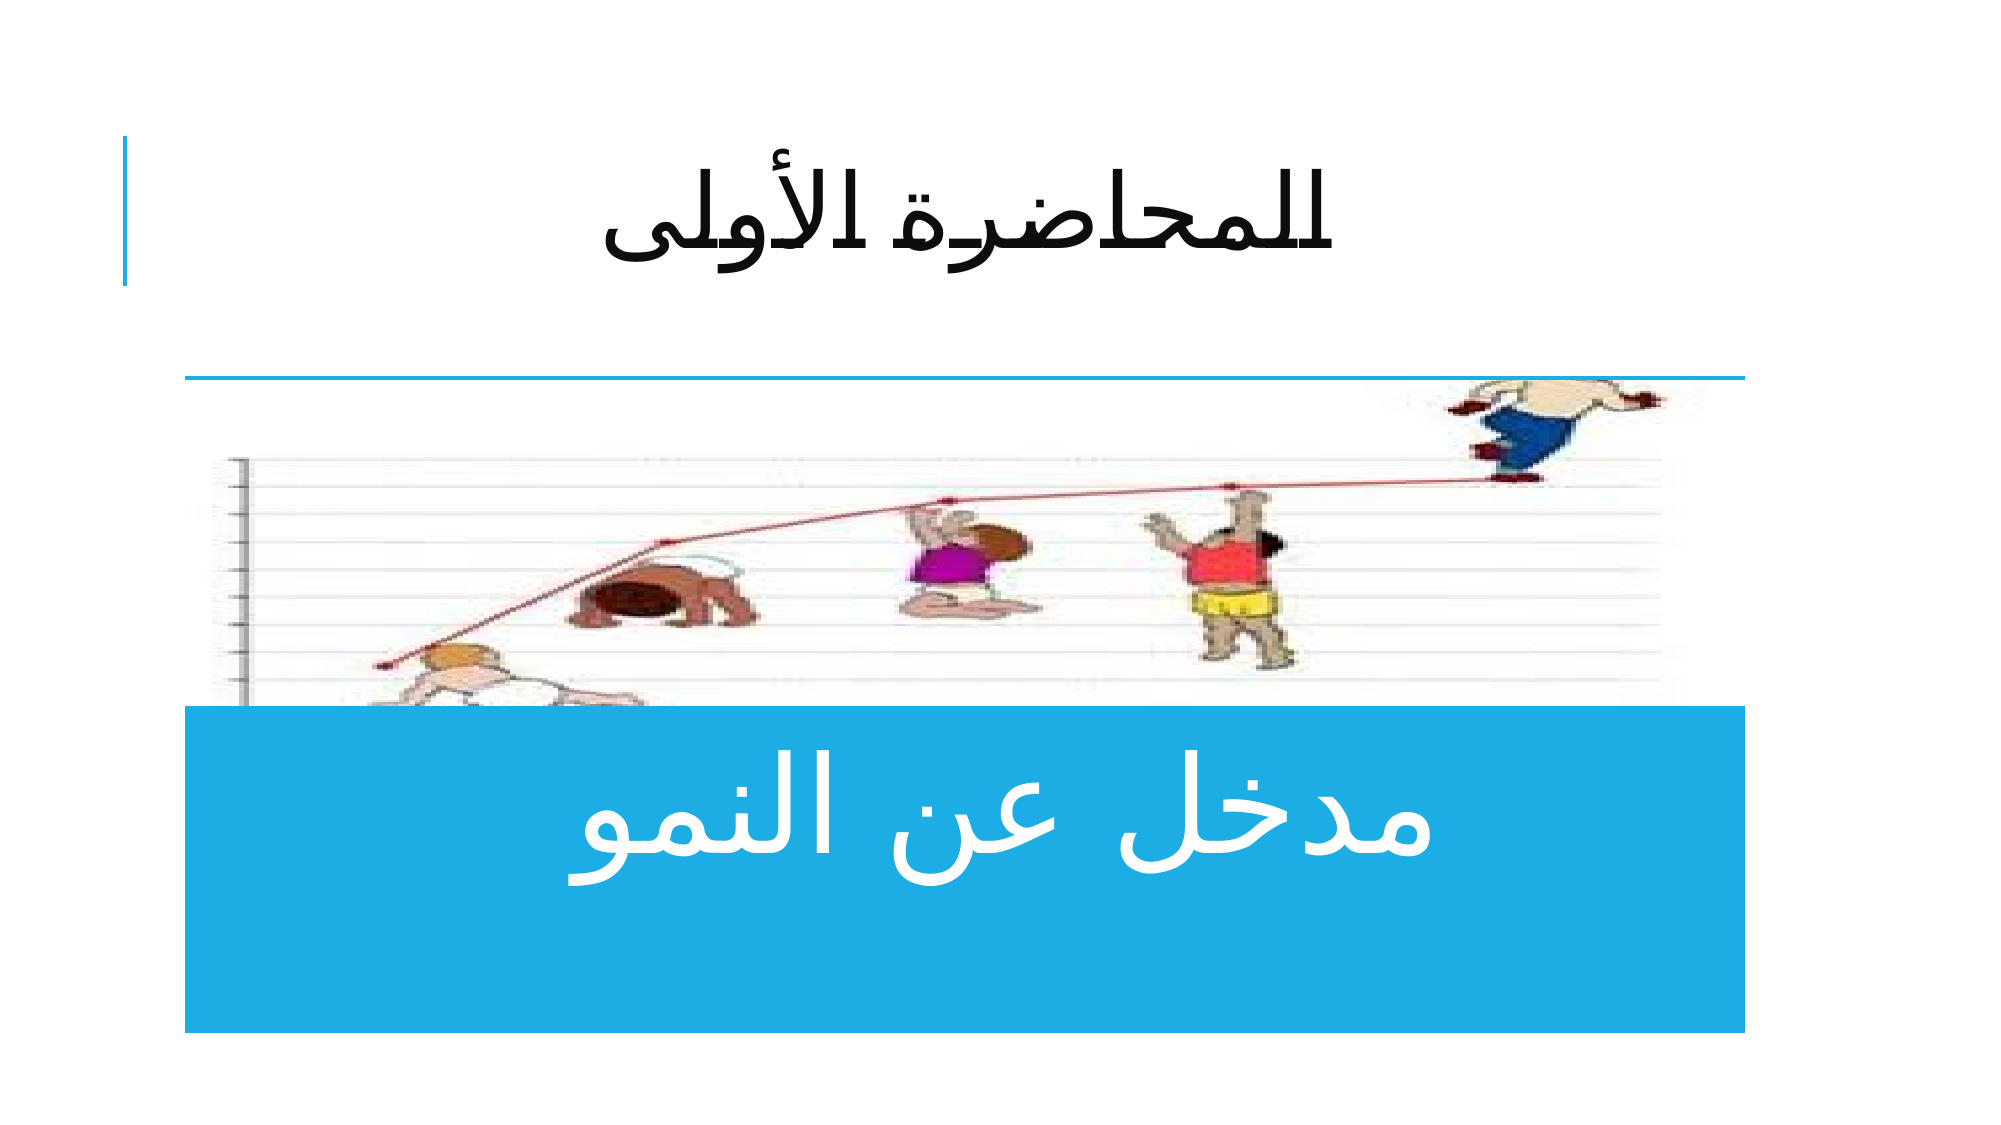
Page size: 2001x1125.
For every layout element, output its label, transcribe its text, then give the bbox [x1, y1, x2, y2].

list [167, 712, 1763, 1036]
title المحاضرة الأولى [168, 96, 1763, 342]
picture [170, 379, 1763, 706]
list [167, 374, 1763, 379]
